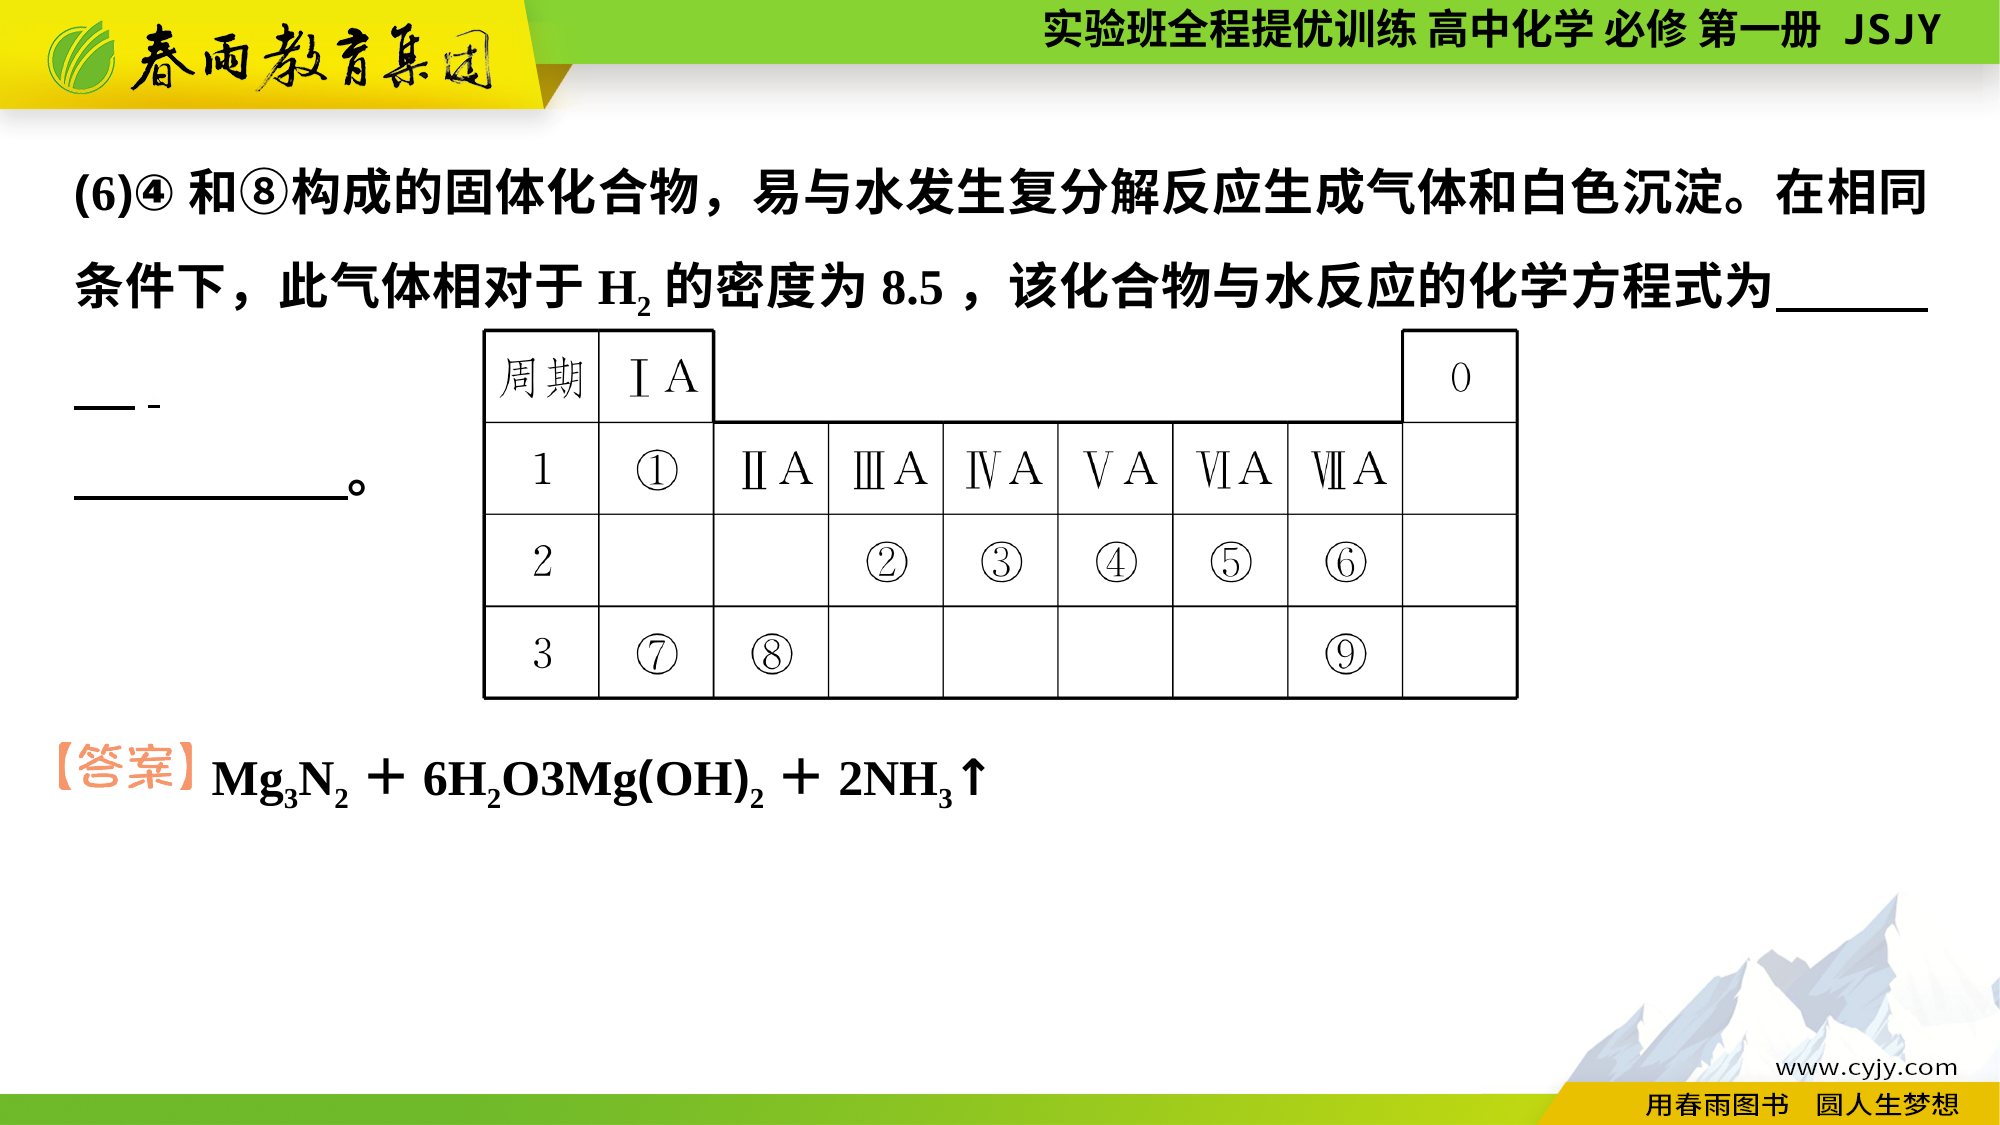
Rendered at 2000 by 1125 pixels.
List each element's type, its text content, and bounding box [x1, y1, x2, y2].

picture [0, 0, 2000, 1125]
list (6)④和⑧构成的固体化合物，易与水发生复分解反应生成气体和白色沉淀。在相同条件下，此气体相对于H2的密度为8.5，该化合物与水反应的化学方程式为 . 。 [59, 122, 1944, 411]
